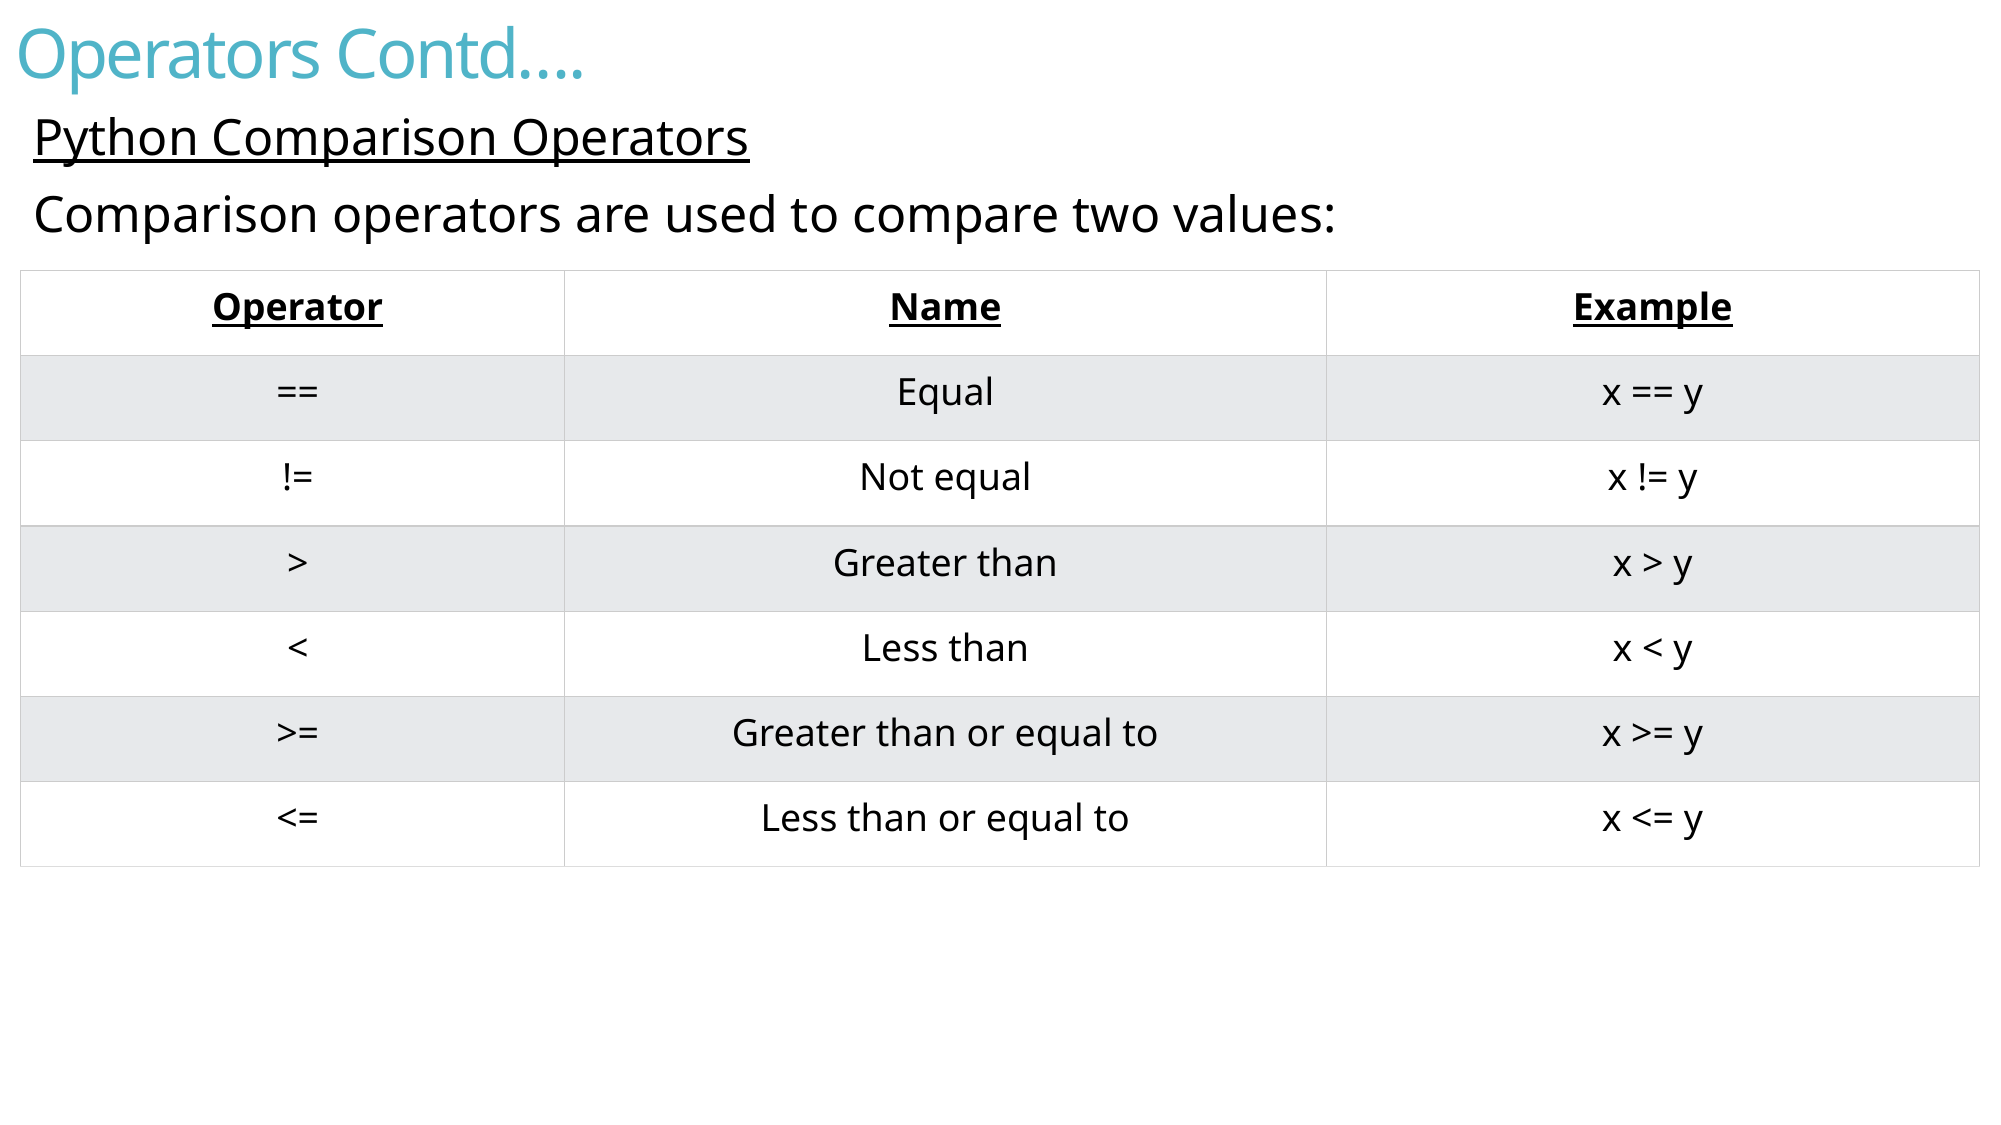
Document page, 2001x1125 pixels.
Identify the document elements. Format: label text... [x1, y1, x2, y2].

table_cell >= [21, 697, 564, 781]
table_cell Equal [565, 356, 1326, 440]
table_cell < [21, 612, 564, 696]
table_cell != [21, 441, 564, 525]
table_cell Greater than or equal to [565, 697, 1326, 781]
table_cell x <= y [1327, 782, 1979, 866]
table_cell Less than or equal to [565, 782, 1326, 866]
table_cell Not equal [565, 441, 1326, 525]
table_header Name [565, 271, 1326, 355]
table_cell > [21, 527, 564, 611]
table_cell x == y [1327, 356, 1979, 440]
table_cell x >= y [1327, 697, 1979, 781]
table_header Operator [21, 271, 564, 355]
table_cell == [21, 356, 564, 440]
table_cell x > y [1327, 527, 1979, 611]
title Operators Contd…. [0, 14, 1768, 101]
table_cell x != y [1327, 441, 1979, 525]
table_cell x < y [1327, 612, 1979, 696]
table_cell Greater than [565, 527, 1326, 611]
table_header Example [1327, 271, 1979, 355]
table_cell <= [21, 782, 564, 866]
table_cell Less than [565, 612, 1326, 696]
list Python Comparison Operators Comparison operators are used to compare two values: [3, 106, 1980, 1111]
